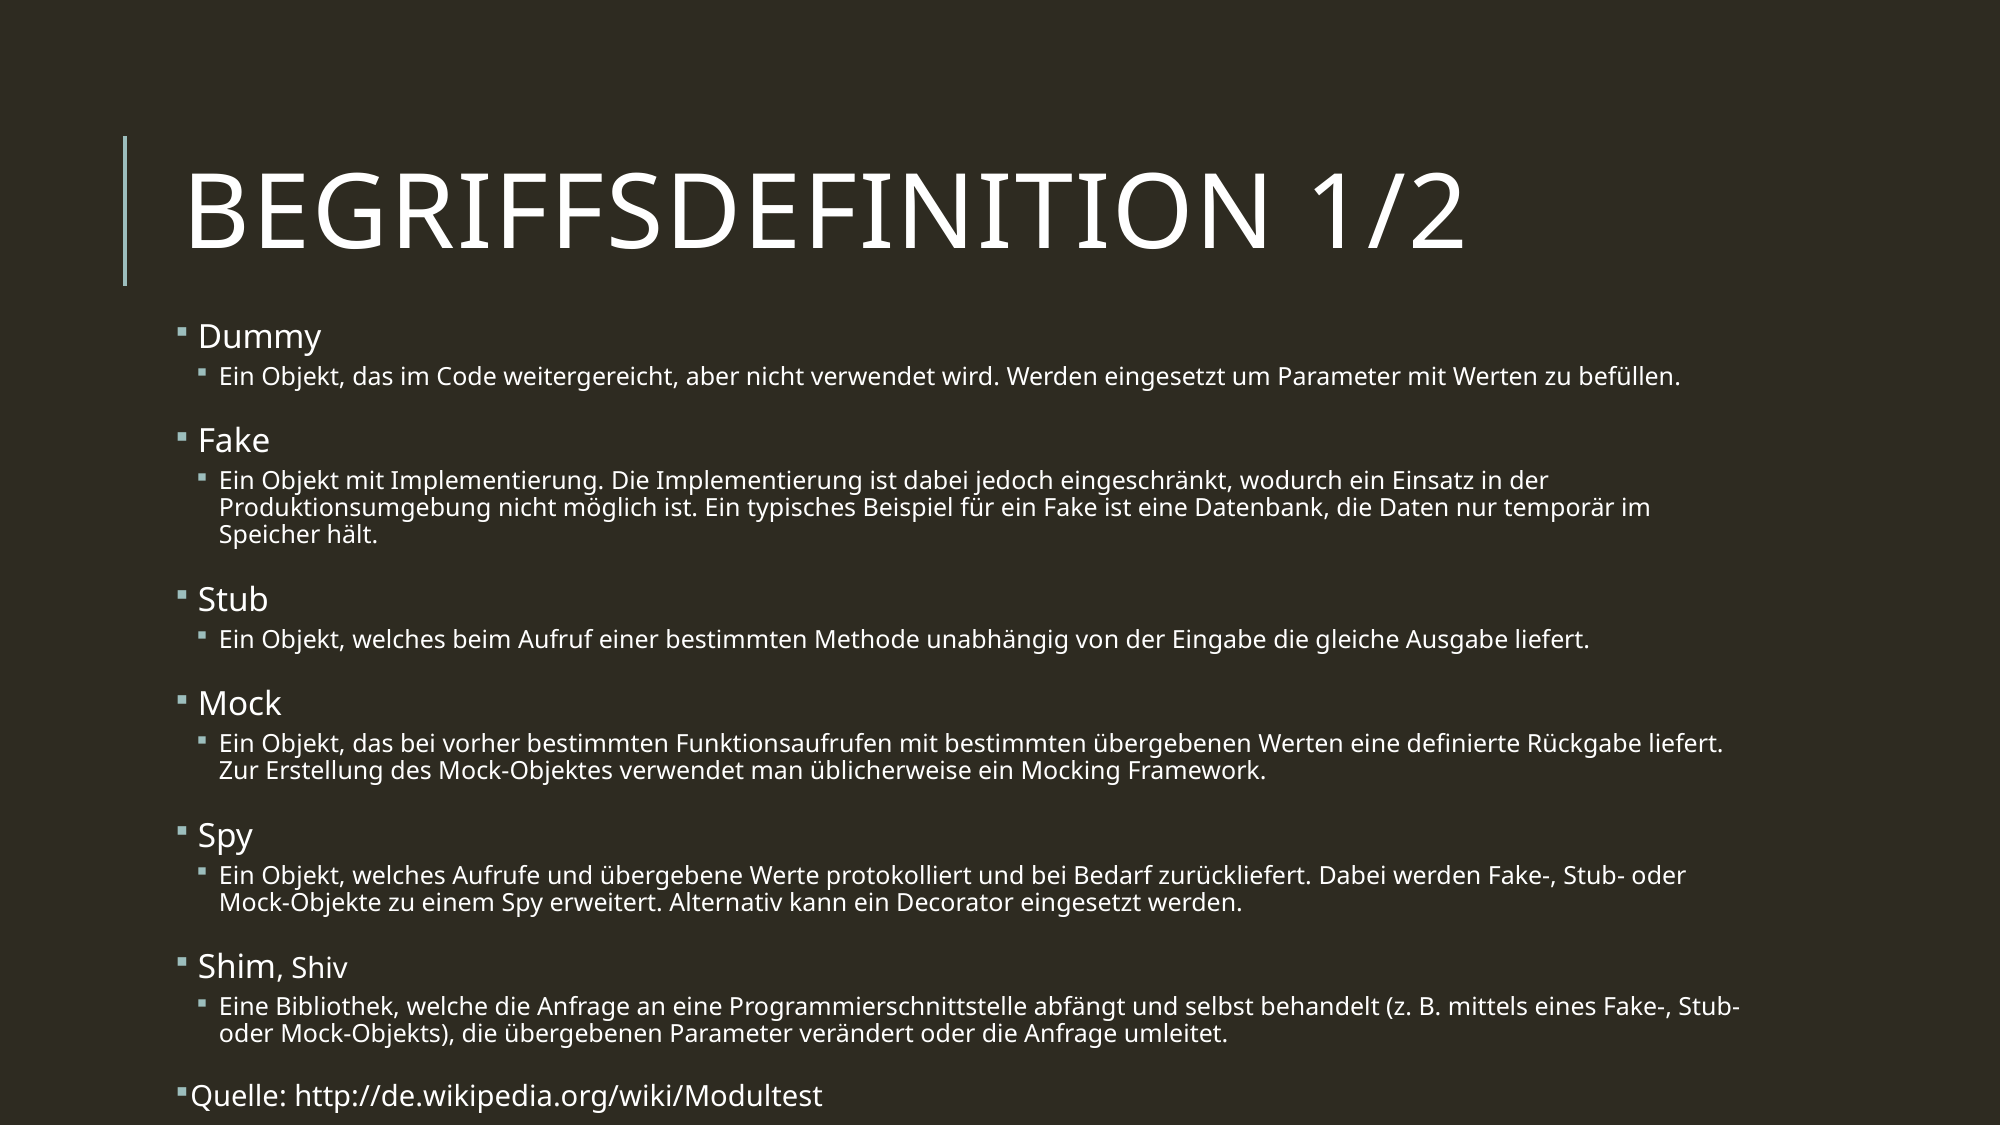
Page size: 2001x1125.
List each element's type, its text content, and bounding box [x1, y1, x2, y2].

list Dummy Ein Objekt, das im Code weitergereicht, aber nicht verwendet wird. Werden eingesetzt um Parameter mit Werten zu befüllen. Fake Ein Objekt mit Implementierung. Die Implementierung ist dabei jedoch eingeschränkt, wodurch ein Einsatz in der Produktionsumgebung nicht möglich ist. Ein typisches Beispiel für ein Fake ist eine Datenbank, die Daten nur temporär im Speicher hält. Stub Ein Objekt, welches beim Aufruf einer bestimmten Methode unabhängig von der Eingabe die gleiche Ausgabe liefert. Mock Ein Objekt, das bei vorher bestimmten Funktionsaufrufen mit bestimmten übergebenen Werten eine definierte Rückgabe liefert. Zur Erstellung des Mock-Objektes verwendet man üblicherweise ein Mocking Framework. Spy Ein Objekt, welches Aufrufe und übergebene Werte protokolliert und bei Bedarf zurückliefert. Dabei werden Fake-, Stub- oder Mock-Objekte zu einem Spy erweitert. Alternativ kann ein Decorator eingesetzt werden. Shim, Shiv Eine Bibliothek, welche die Anfrage an eine Programmierschnittstelle abfängt und selbst behandelt (z. B. mittels eines Fake-, Stub- oder Mock-Objekts), die übergebenen Parameter verändert oder die Anfrage umleitet. Quelle: http://de.wikipedia.org/wiki/Modultest [168, 312, 1763, 973]
title Begriffsdefinition 1/2 [168, 96, 1763, 312]
